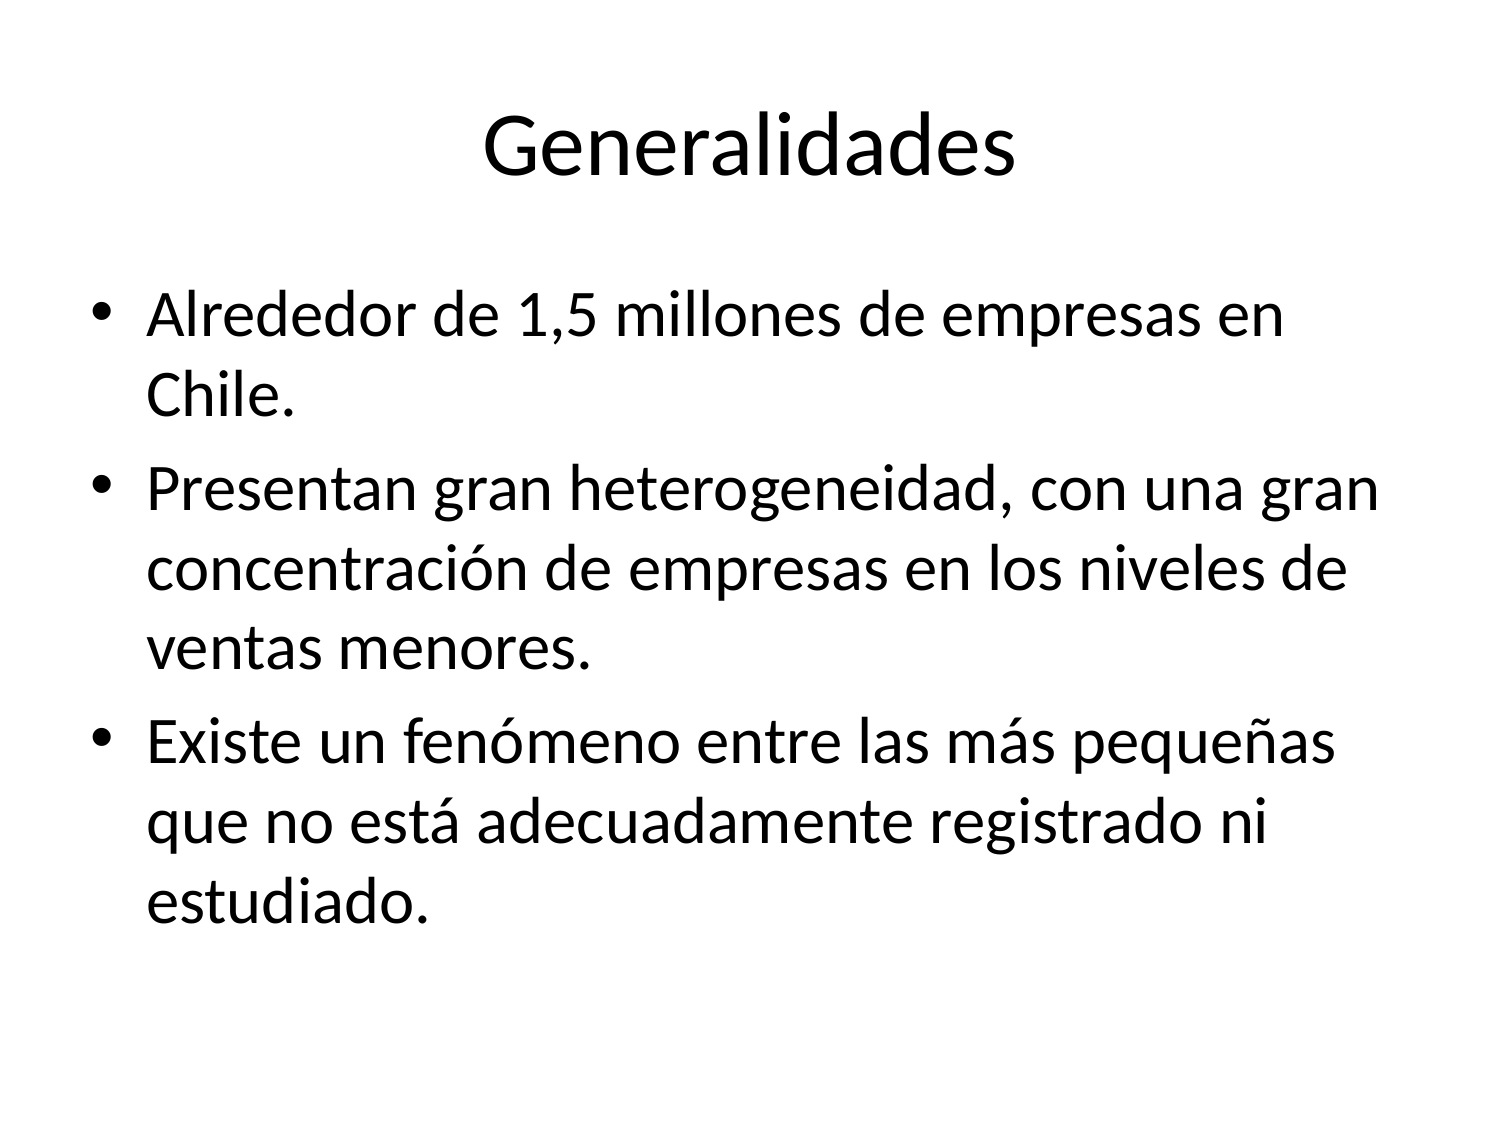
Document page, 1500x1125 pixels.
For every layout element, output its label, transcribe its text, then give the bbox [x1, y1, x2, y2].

title Generalidades [75, 45, 1425, 233]
list Alrededor de 1,5 millones de empresas en Chile. Presentan gran heterogeneidad, con una gran concentración de empresas en los niveles de ventas menores. Existe un fenómeno entre las más pequeñas que no está adecuadamente registrado ni estudiado. [75, 262, 1425, 1005]
